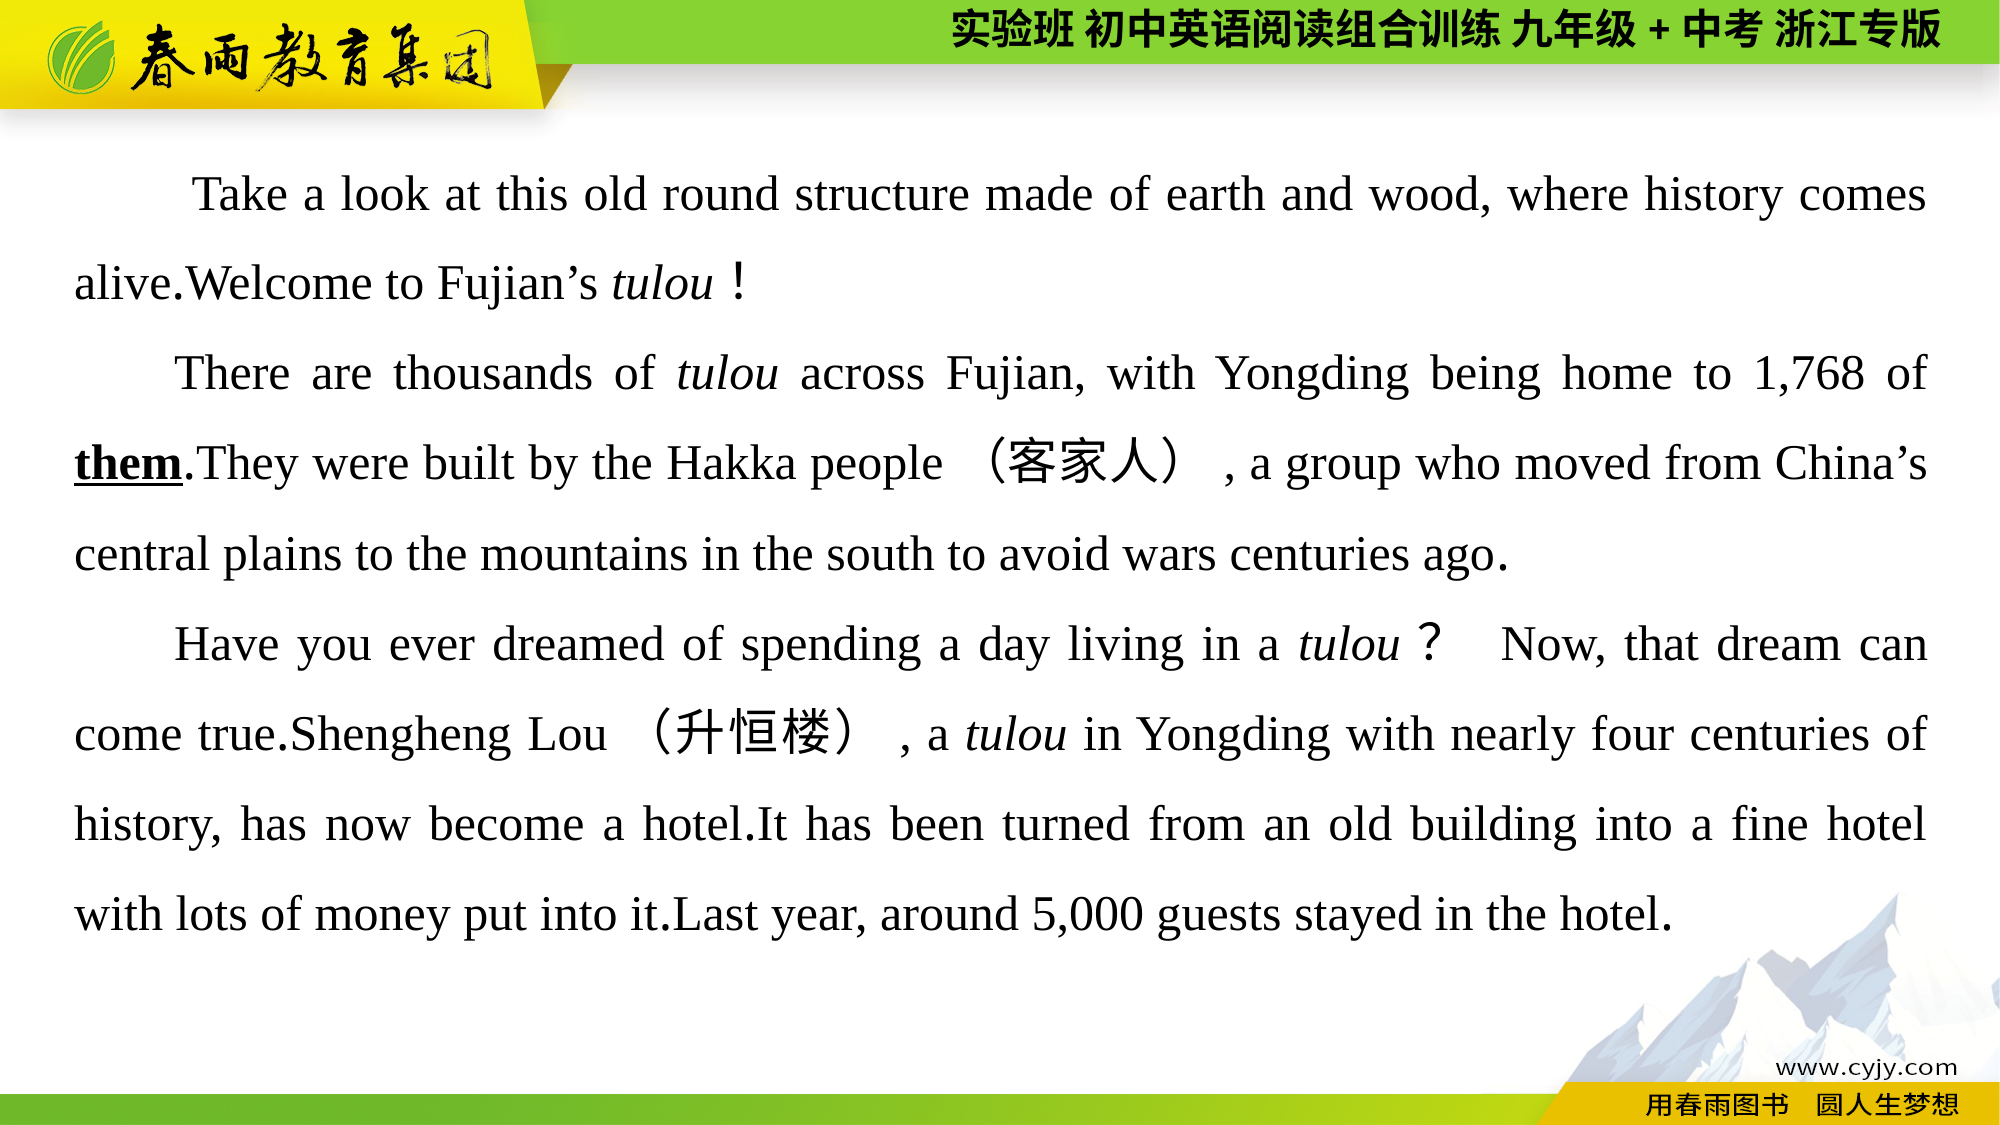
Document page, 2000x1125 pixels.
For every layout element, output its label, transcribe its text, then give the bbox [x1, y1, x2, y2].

picture [0, 0, 2000, 1125]
list Take a look at this old round structure made of earth and wood, where history comes alive.Welcome to Fujian’s tulou！ There are thousands of tulou across Fujian, with Yongding being home to 1,768 of them.They were built by the Hakka people（客家人）, a group who moved from China’s central plains to the mountains in the south to avoid wars centuries ago. Have you ever dreamed of spending a day living in a tulou？ Now, that dream can come true.Shengheng Lou（升恒楼）, a tulou in Yongding with nearly four centuries of history, has now become a hotel.It has been turned from an old building into a fine hotel with lots of money put into it.Last year, around 5,000 guests stayed in the hotel. [59, 122, 1944, 944]
